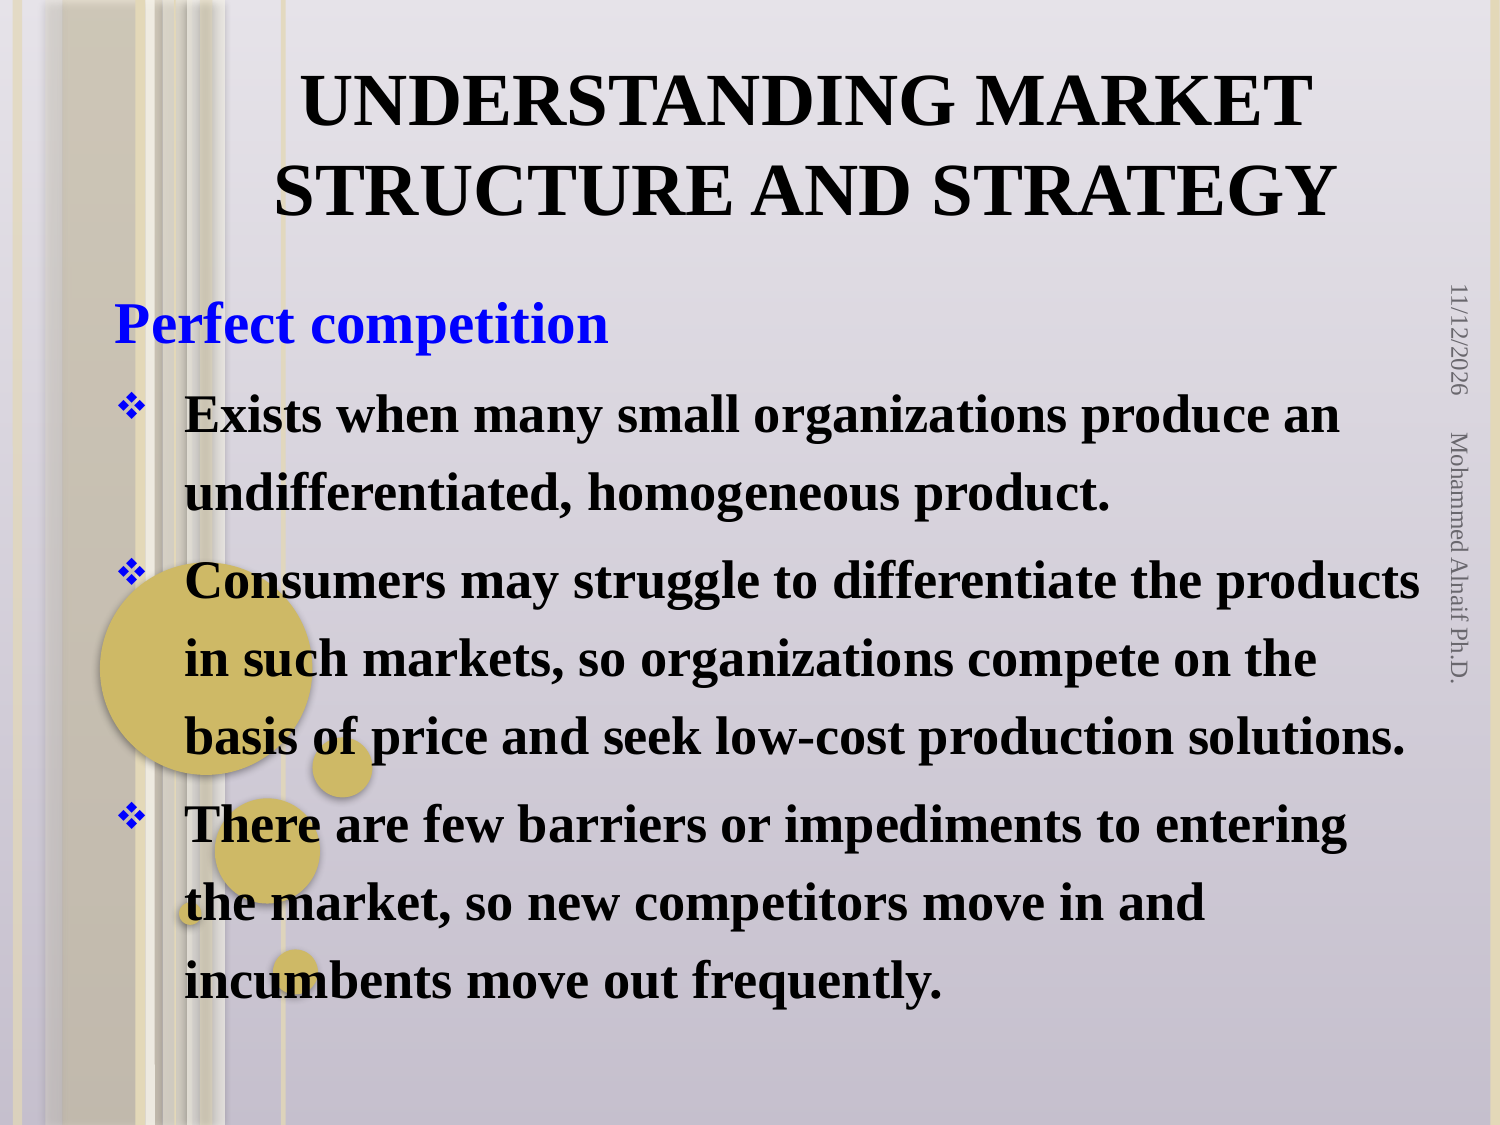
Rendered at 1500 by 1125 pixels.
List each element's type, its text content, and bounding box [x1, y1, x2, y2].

subtitle Perfect competition Exists when many small organizations produce an undifferentiated, homogeneous product. Consumers may struggle to differentiate the products in such markets, so organizations compete on the basis of price and seek low-cost production solutions. There are few barriers or impediments to entering the market, so new competitors move in and incumbents move out frequently. [99, 262, 1440, 1063]
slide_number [1430, 36, 1493, 412]
title Understanding Market Structure and Strategy [162, 37, 1430, 238]
footer Mohammed Alnaif Ph.D. [1429, 417, 1493, 1018]
